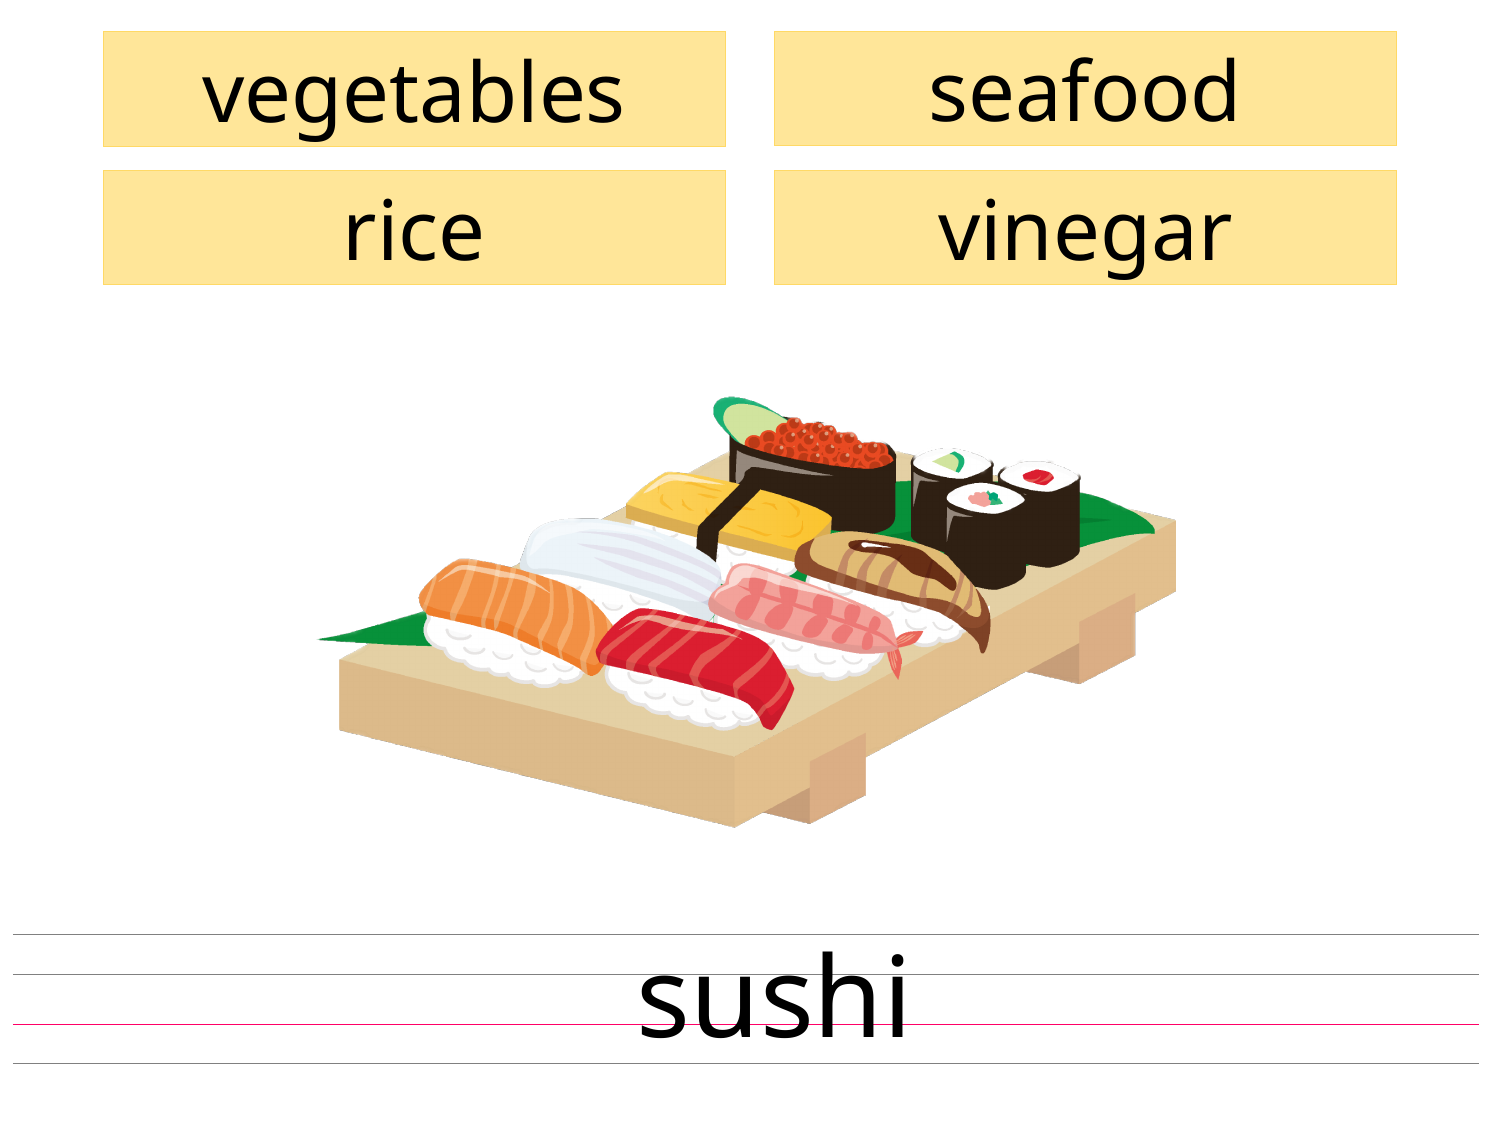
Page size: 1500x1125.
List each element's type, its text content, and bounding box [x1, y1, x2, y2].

text_box rice [103, 170, 726, 285]
text_box sushi [621, 1064, 928, 1068]
text_box vinegar [774, 170, 1397, 285]
picture [316, 291, 1176, 937]
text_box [12, 934, 1479, 1064]
text_box vegetables [103, 31, 726, 147]
text_box seafood [774, 31, 1397, 146]
